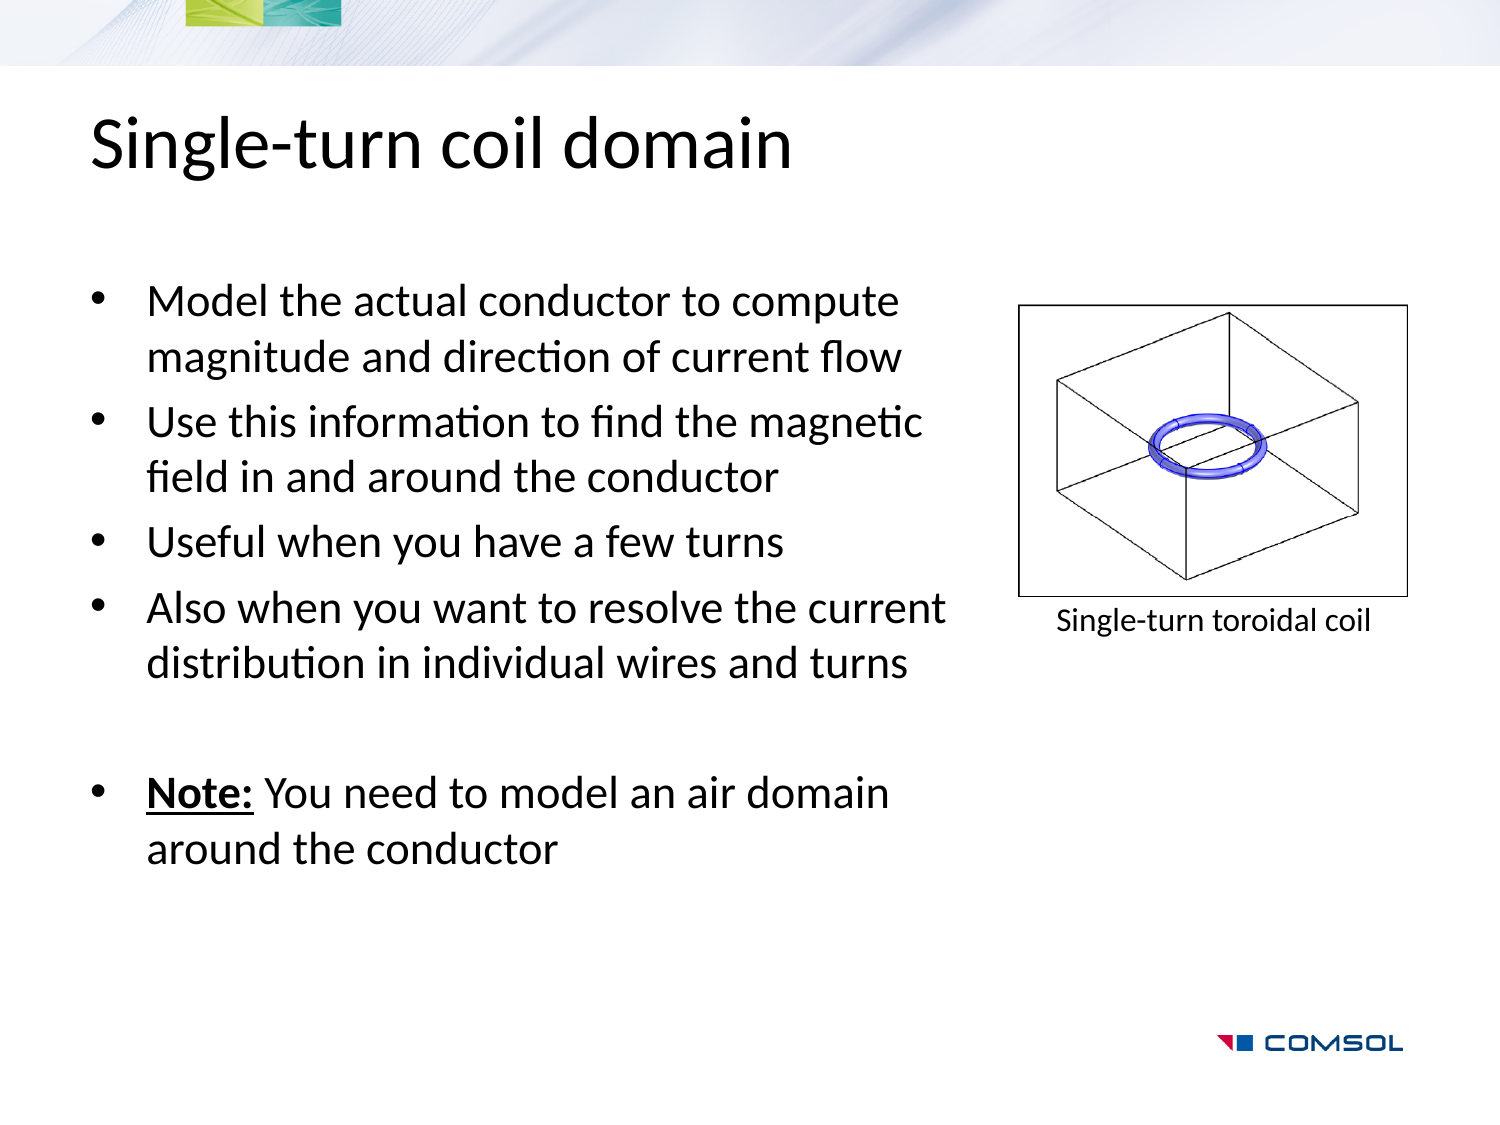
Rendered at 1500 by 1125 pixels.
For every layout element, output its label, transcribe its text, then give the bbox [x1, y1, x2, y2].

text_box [1015, 302, 1412, 647]
list Model the actual conductor to compute magnitude and direction of current flow Use this information to find the magnetic field in and around the conductor Useful when you have a few turns Also when you want to resolve the current distribution in individual wires and turns Note: You need to model an air domain around the conductor [75, 262, 963, 1005]
title Single-turn coil domain [75, 45, 1425, 233]
picture [0, 0, 1500, 1125]
